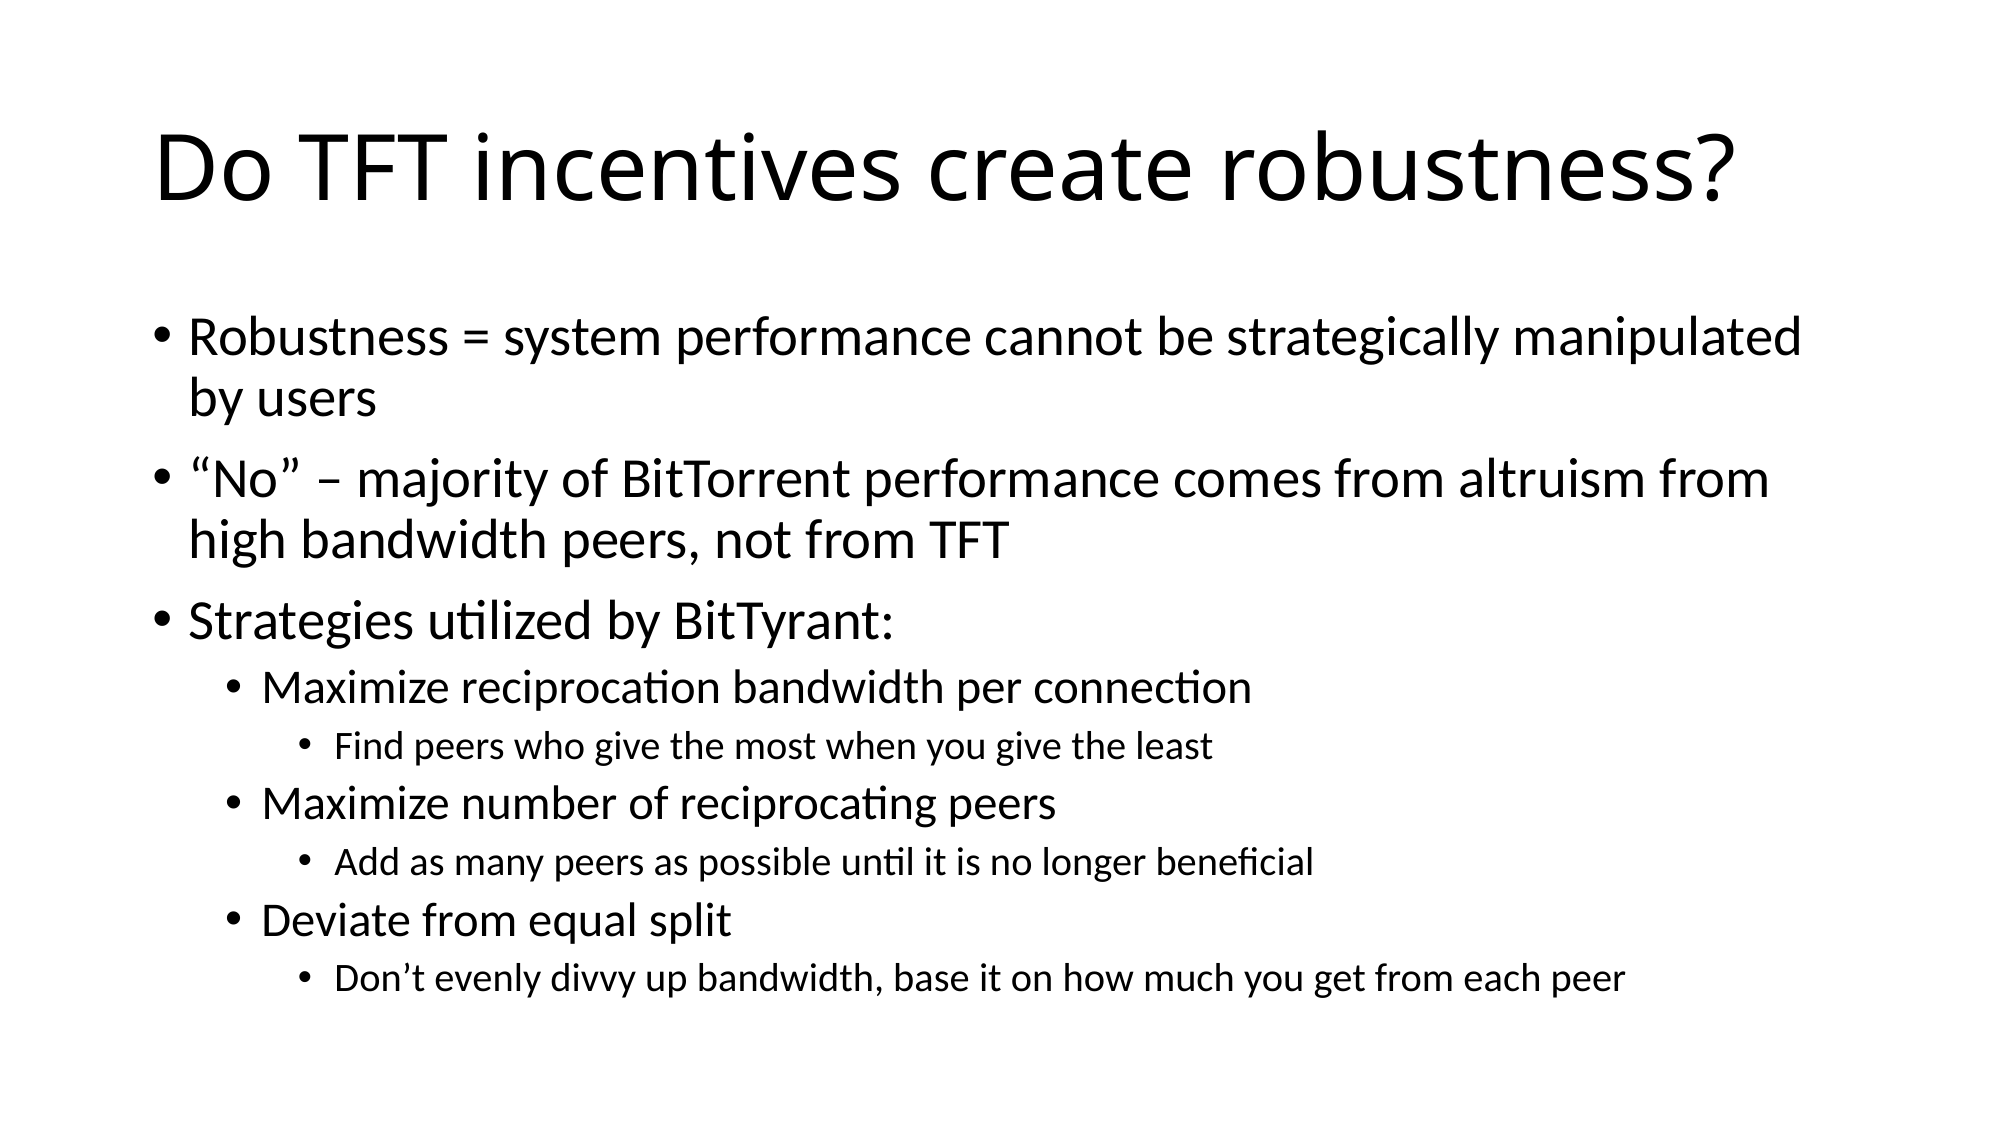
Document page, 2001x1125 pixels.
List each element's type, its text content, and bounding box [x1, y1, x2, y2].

list Robustness = system performance cannot be strategically manipulated by users “No” – majority of BitTorrent performance comes from altruism from high bandwidth peers, not from TFT Strategies utilized by BitTyrant: Maximize reciprocation bandwidth per connection Find peers who give the most when you give the least Maximize number of reciprocating peers Add as many peers as possible until it is no longer beneficial Deviate from equal split Don’t evenly divvy up bandwidth, base it on how much you get from each peer [137, 299, 1863, 1014]
title Do TFT incentives create robustness? [137, 62, 1863, 280]
